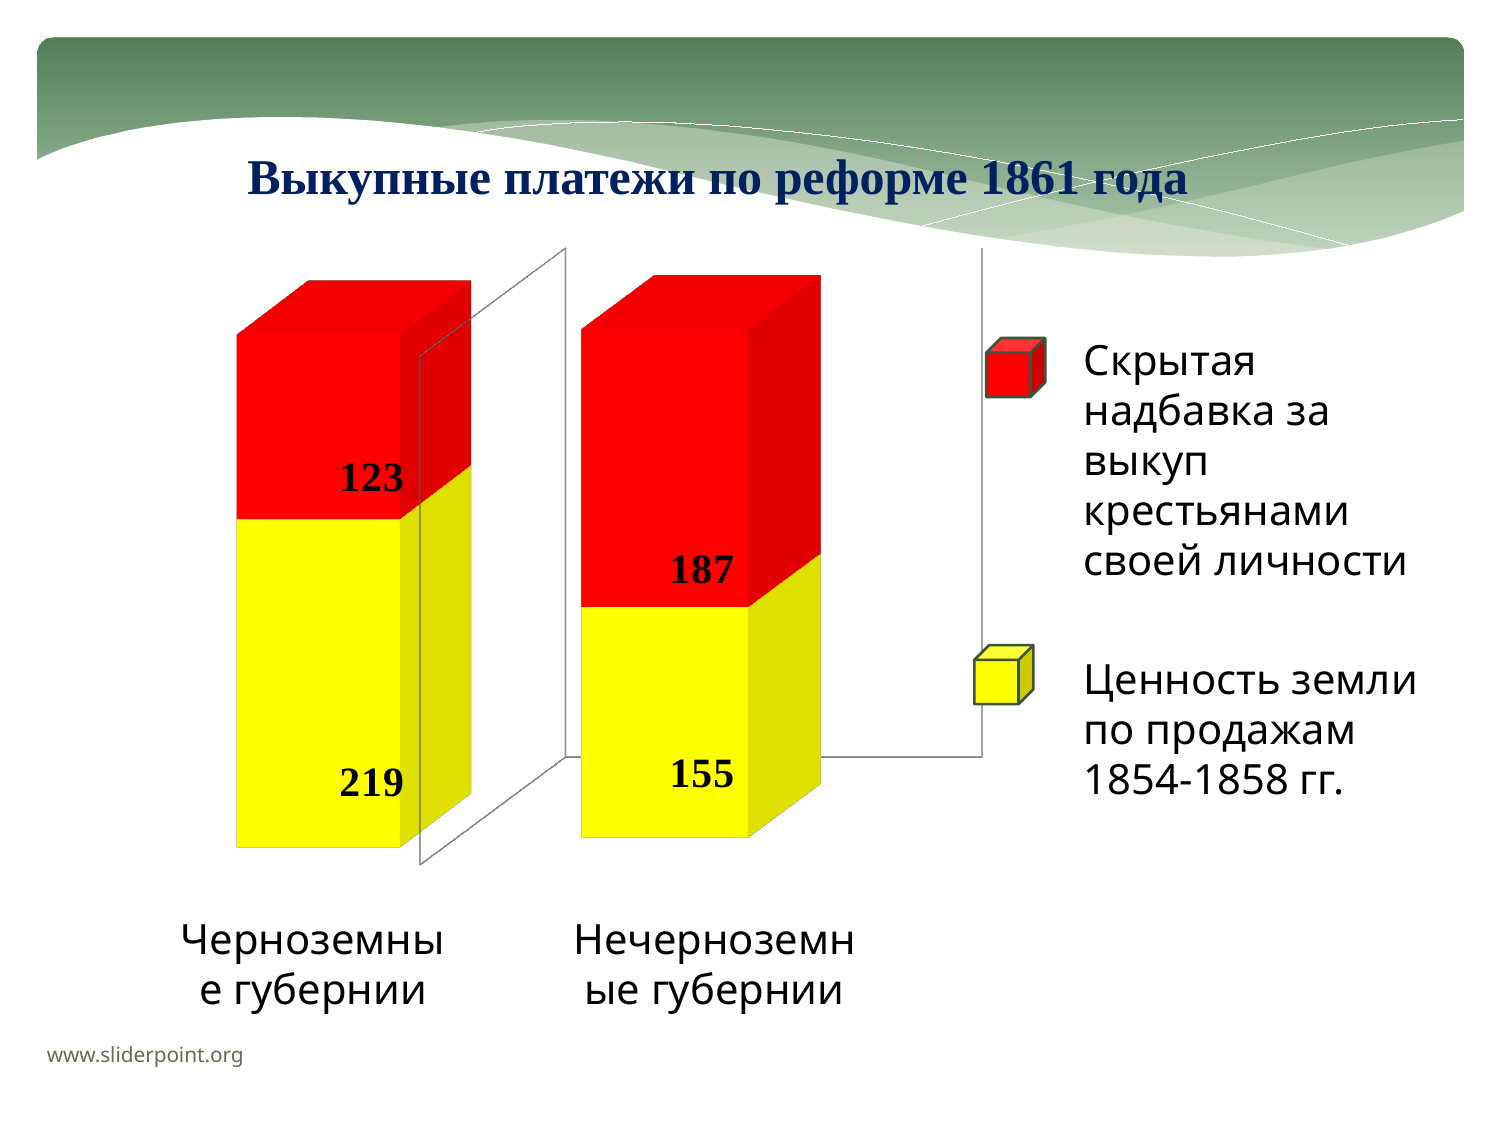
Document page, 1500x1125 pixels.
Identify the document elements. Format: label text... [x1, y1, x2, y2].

text_box Скрытая надбавка за выкуп крестьянами своей личности [1068, 326, 1471, 592]
text_box Выкупные платежи по реформе 1861 года [232, 137, 1204, 292]
text_box [1039, 336, 1047, 391]
footer www.sliderpoint.org [31, 1025, 653, 1086]
text_box Черноземные губернии [159, 905, 467, 1025]
chart [52, 219, 1034, 894]
text_box Ценность земли по продажам 1854-1858 гг. [1068, 645, 1459, 810]
text_box Нечерноземные губернии [549, 905, 880, 1070]
